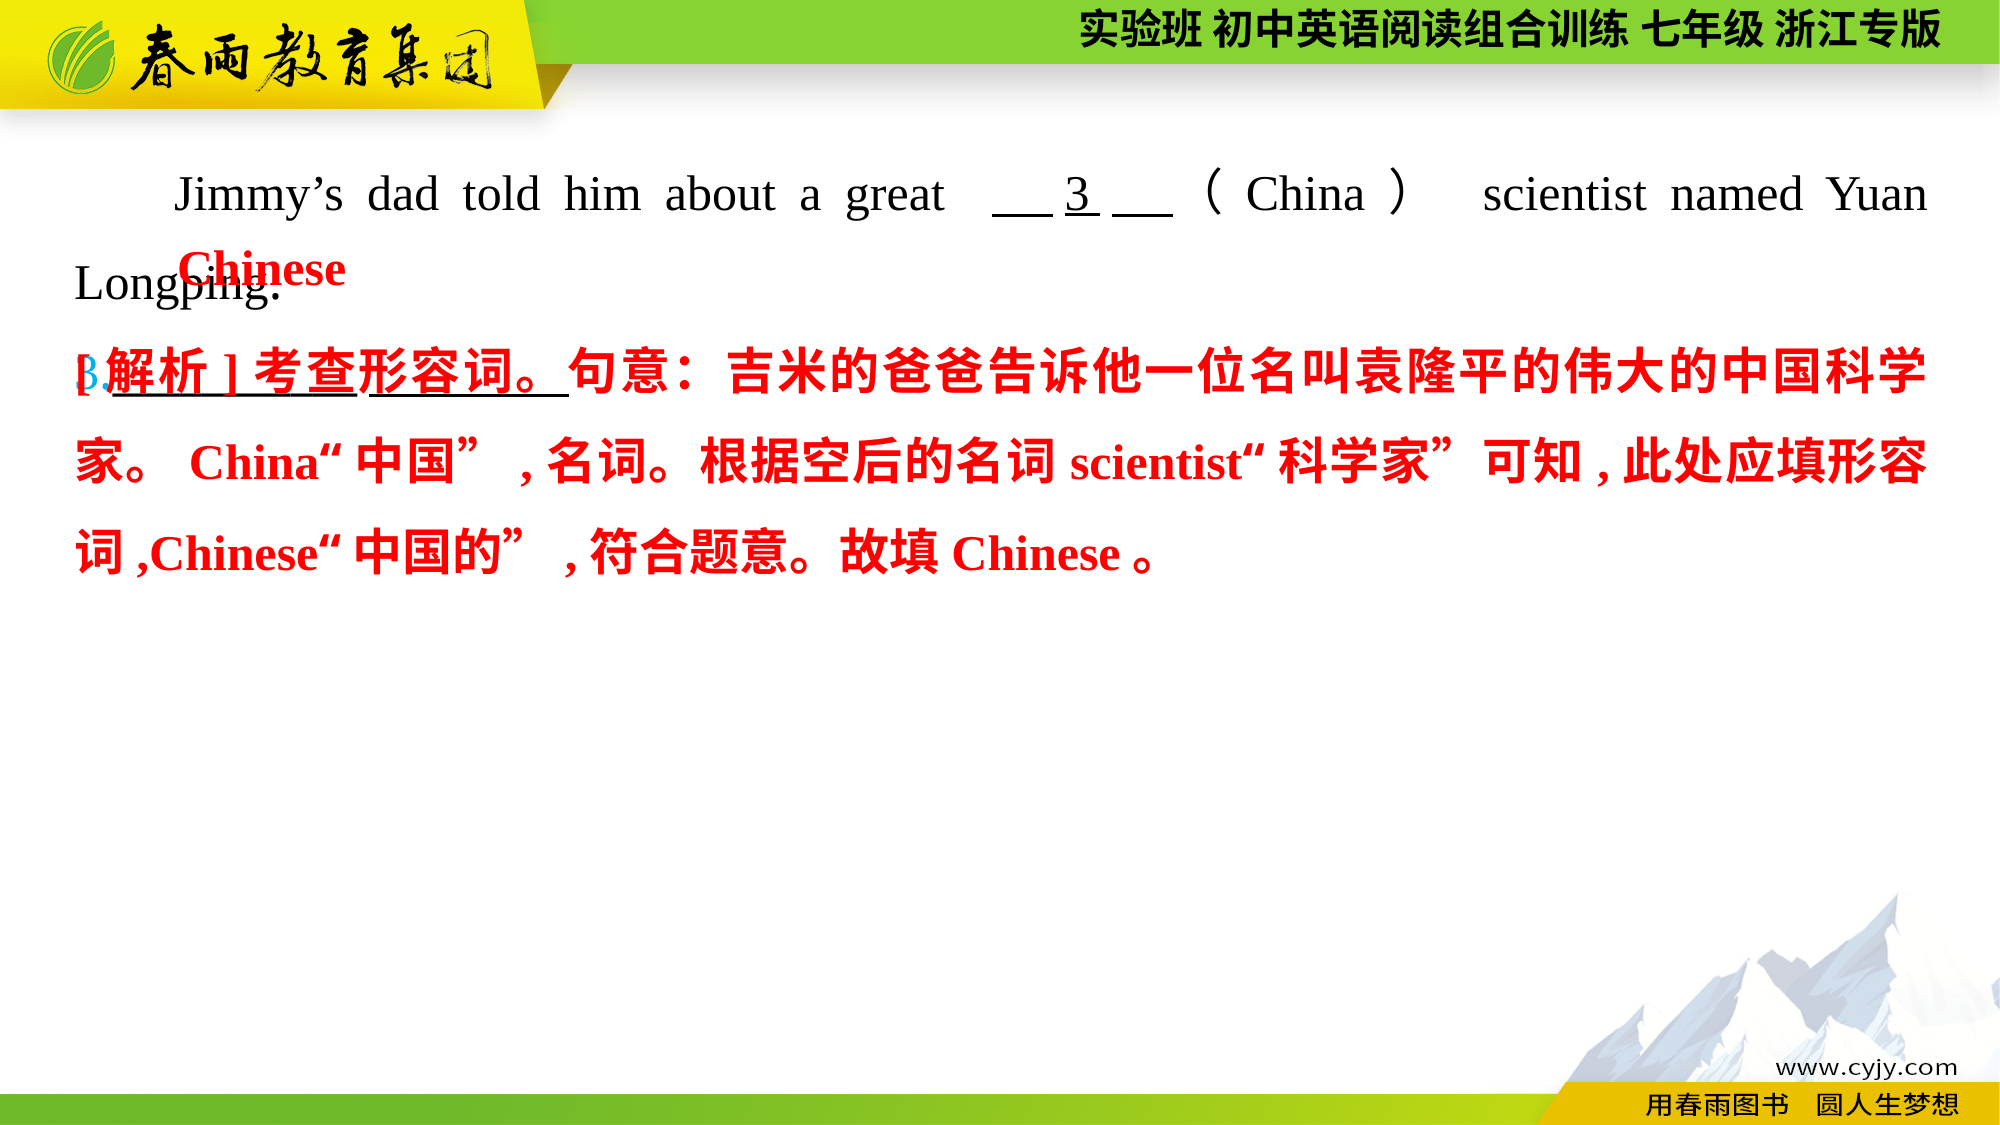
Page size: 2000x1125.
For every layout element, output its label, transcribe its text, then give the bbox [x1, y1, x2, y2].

picture [0, 0, 2000, 1125]
list Jimmy’s dad told him about a great 3 （China） scientist named Yuan Longping. 3.___________ [59, 122, 1944, 302]
text_box Chinese [162, 228, 362, 302]
text_box [解析]考查形容词。句意：吉米的爸爸告诉他一位名叫袁隆平的伟大的中国科学家。China“中国”,名词。根据空后的名词scientist“科学家”可知,此处应填形容词,Chinese“中国的”,符合题意。故填Chinese。 [59, 302, 1944, 588]
